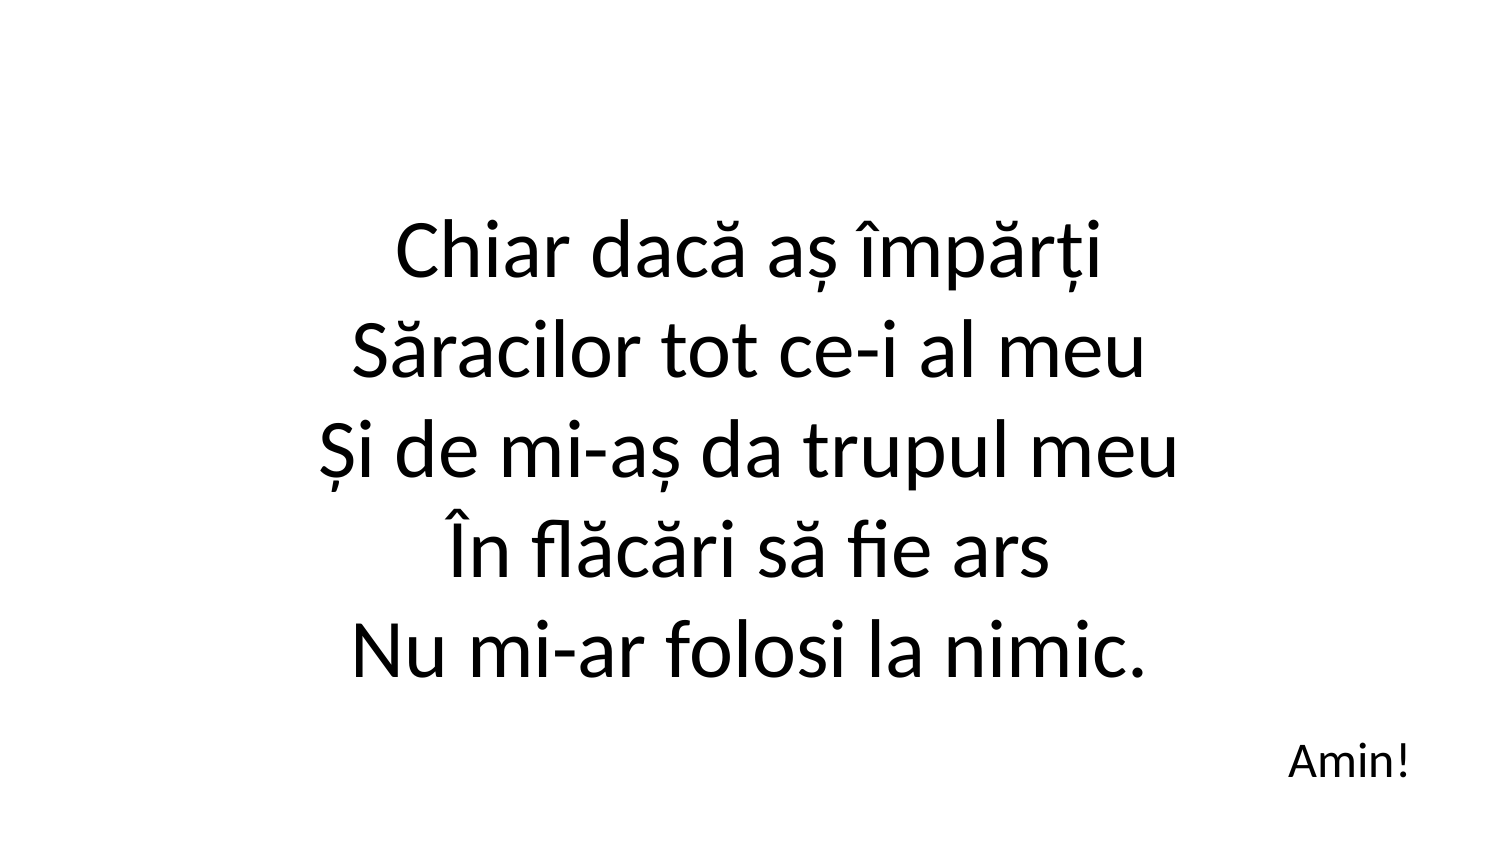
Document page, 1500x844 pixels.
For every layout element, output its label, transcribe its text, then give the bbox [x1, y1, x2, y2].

text_box Amin! [1273, 674, 1427, 795]
text_box Chiar dacă aș împărți Săracilor tot ce-i al meu Și de mi-aș da trupul meu În flăcări să fie ars Nu mi-ar folosi la nimic. [303, 142, 1197, 702]
